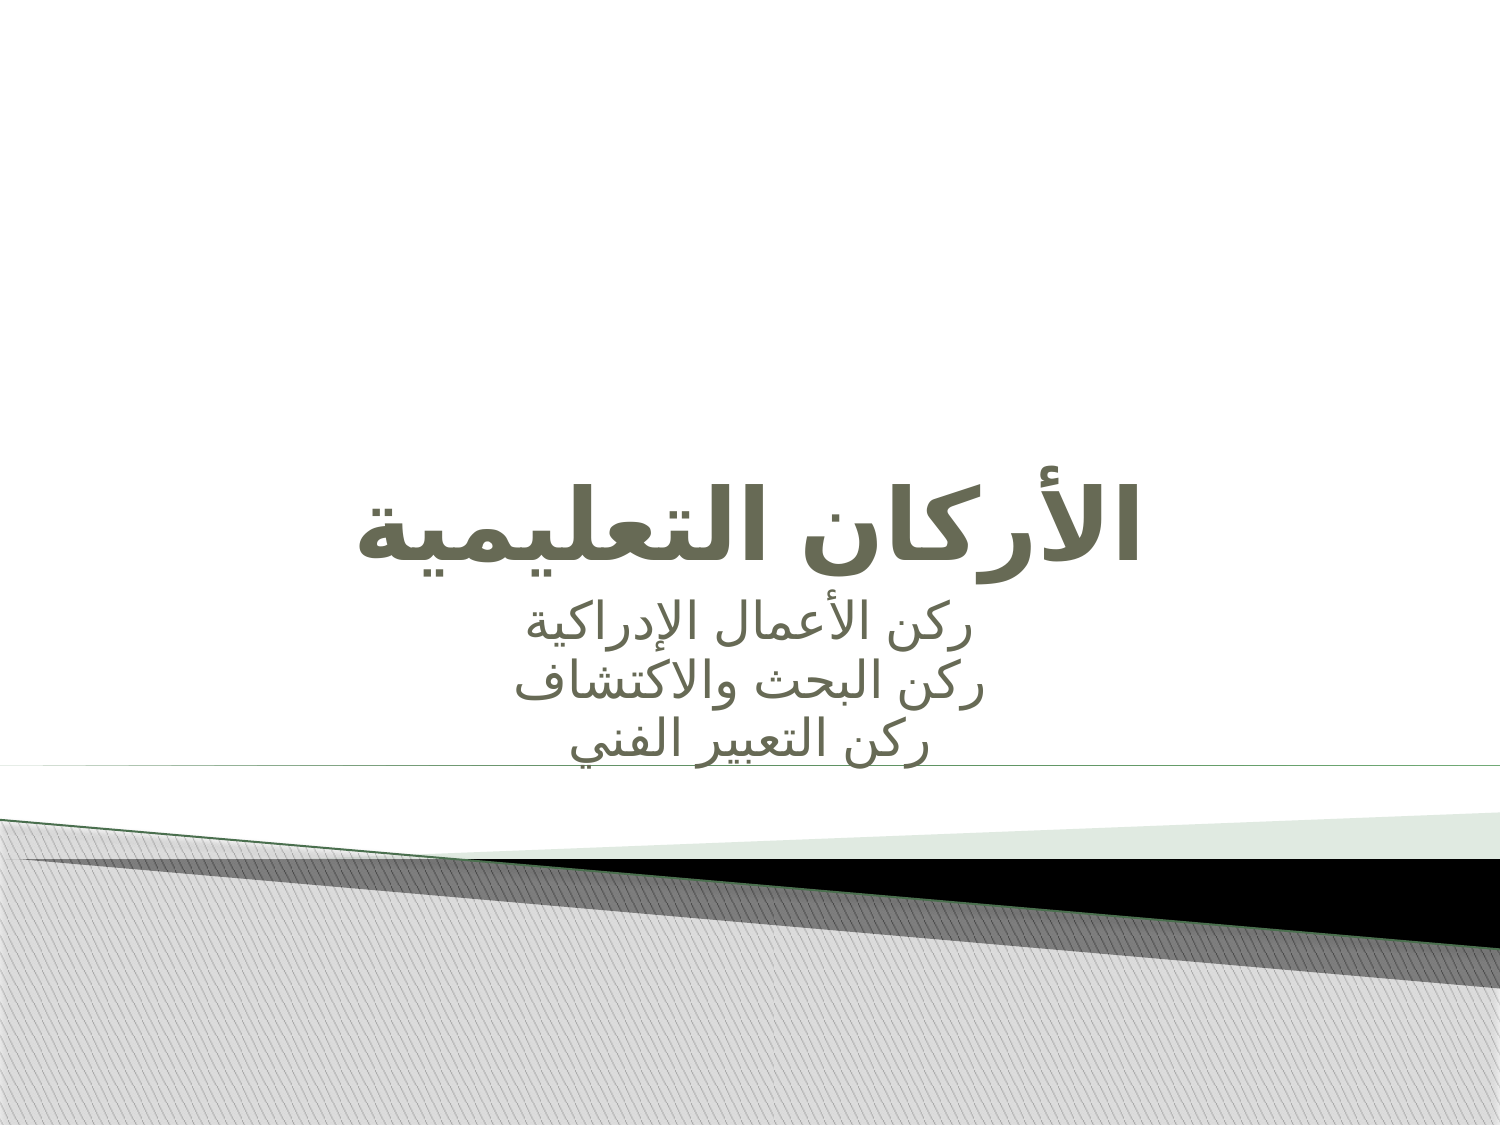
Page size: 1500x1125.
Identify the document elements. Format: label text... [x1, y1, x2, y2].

picture [5, 859, 1500, 989]
subtitle ركن الأعمال الإدراكية ركن البحث والاكتشاف ركن التعبير الفني [112, 592, 1388, 790]
title الأركان التعليمية [112, 287, 1388, 588]
